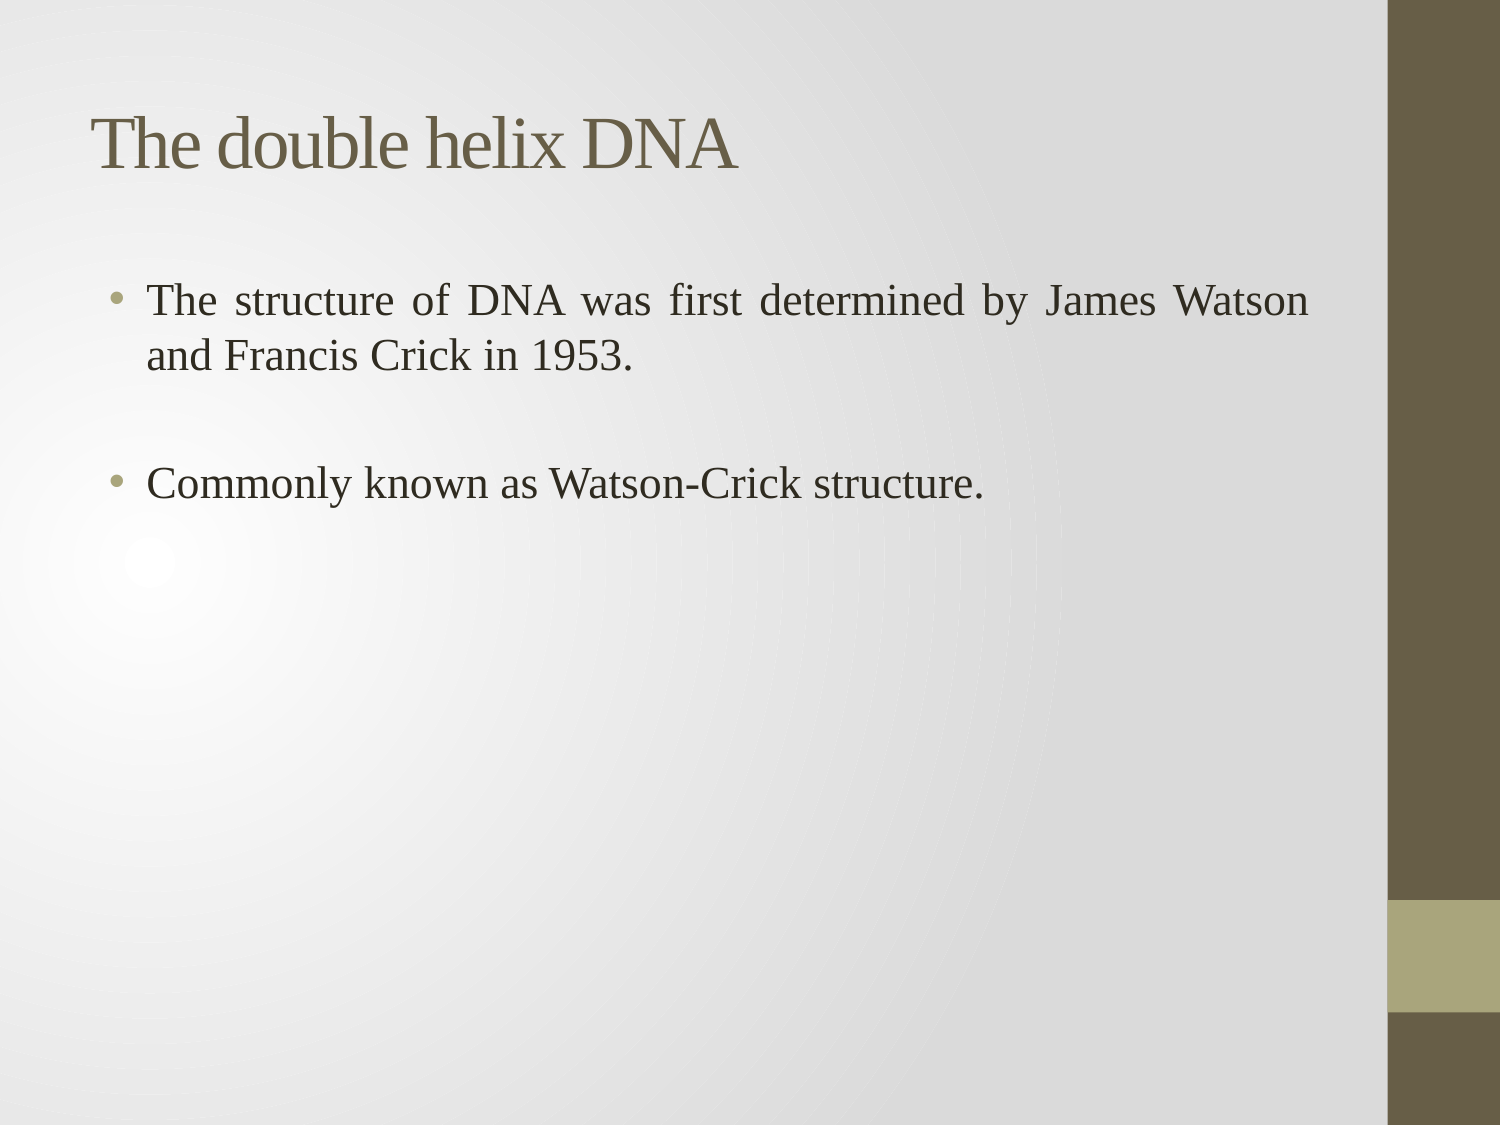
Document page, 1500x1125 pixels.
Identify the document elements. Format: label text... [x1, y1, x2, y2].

list The structure of DNA was first determined by James Watson and Francis Crick in 1953. Commonly known as Watson-Crick structure. [75, 262, 1325, 1050]
title The double helix DNA [75, 45, 1325, 233]
